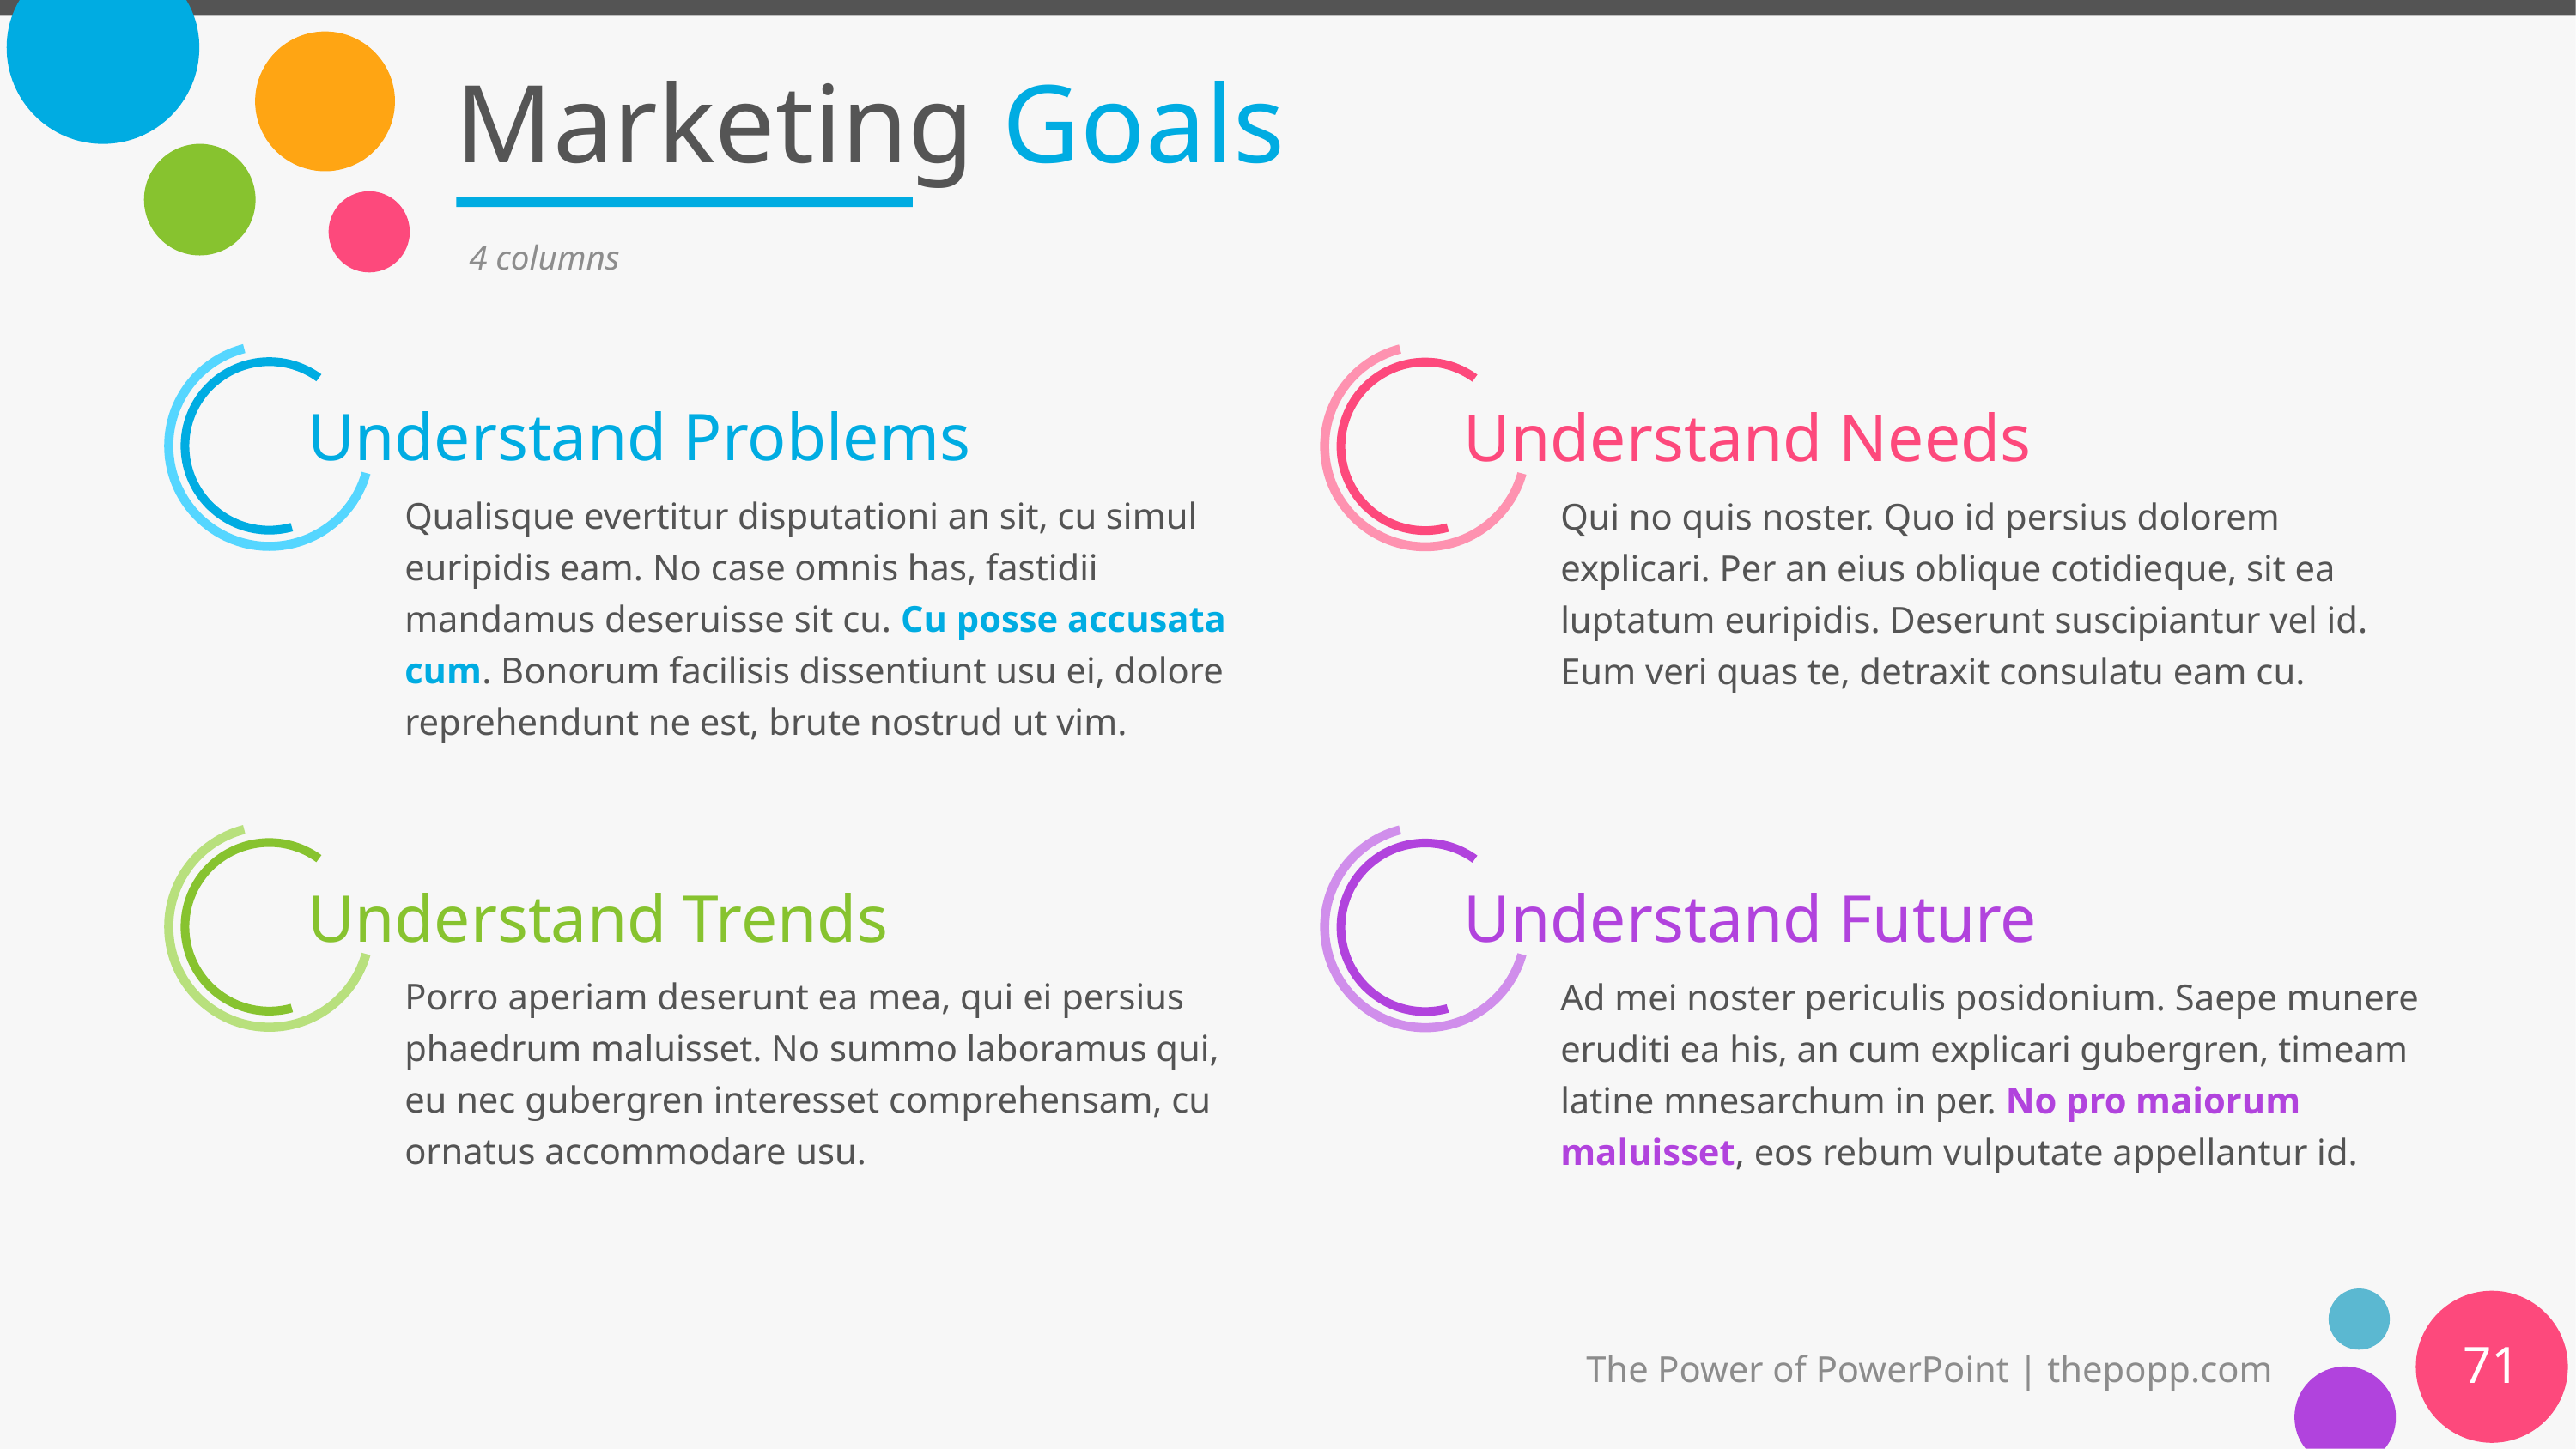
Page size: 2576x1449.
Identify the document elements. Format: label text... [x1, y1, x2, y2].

list Ad mei noster periculis posidonium. Saepe munere eruditi ea his, an cum explicari gubergren, timeam latine mnesarchum in per. No pro maiorum maluisset, eos rebum vulputate appellantur id. [1537, 955, 2444, 1268]
slide_number 71 [2415, 1328, 2568, 1406]
list Qualisque evertitur disputationi an sit, cu simul euripidis eam. No case omnis has, fastidii mandamus deseruisse sit cu. Cu posse accusata cum. Bonorum facilisis dissentiunt usu ei, dolore reprehendunt ne est, brute nostrud ut vim. [381, 473, 1288, 786]
list Porro aperiam deserunt ea mea, qui ei persius phaedrum maluisset. No summo laboramus qui, eu nec gubergren interesset comprehensam, cu ornatus accommodare usu. [381, 954, 1288, 1268]
list Understand Trends [284, 854, 1288, 967]
list 4 columns [446, 217, 2465, 288]
list Qui no quis noster. Quo id persius dolorem explicari. Per an eius oblique cotidieque, sit ea luptatum euripidis. Deserunt suscipiantur vel id. Eum veri quas te, detraxit consulatu eam cu. [1537, 474, 2444, 787]
footer The Power of PowerPoint | thepopp.com [1479, 1332, 2296, 1410]
list Understand Future [1441, 855, 2444, 967]
title Marketing Goals [433, 34, 2454, 204]
list Understand Problems [284, 373, 1288, 486]
list Understand Needs [1441, 374, 2444, 486]
